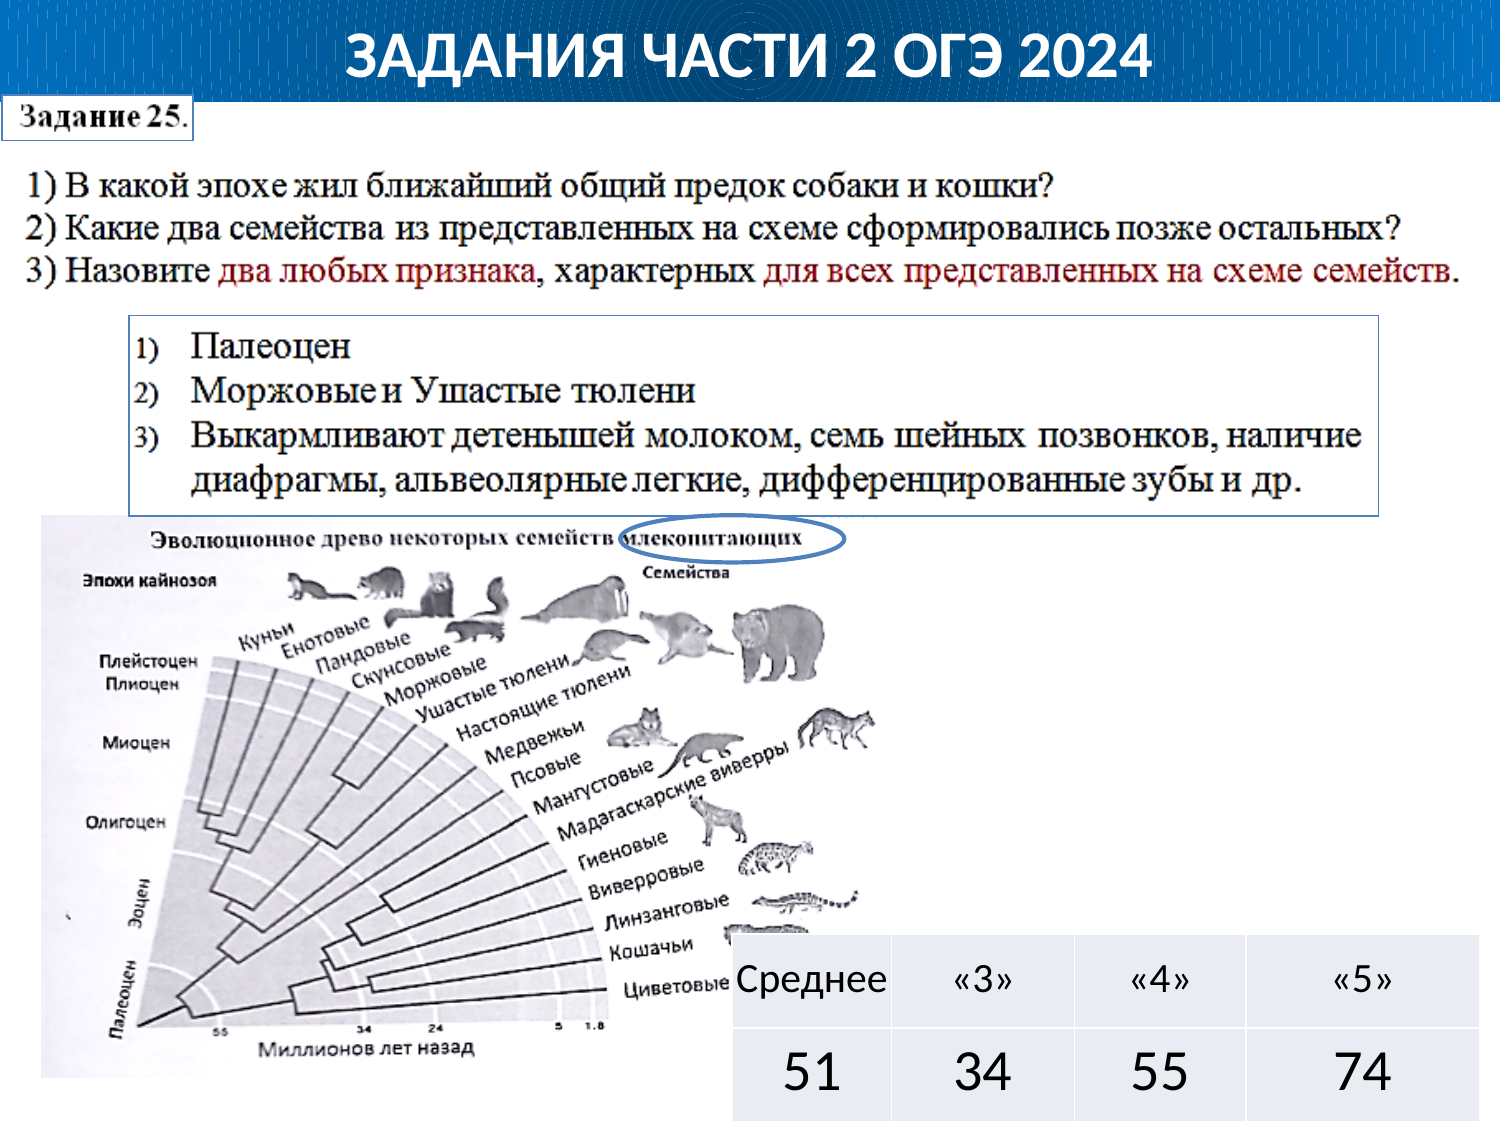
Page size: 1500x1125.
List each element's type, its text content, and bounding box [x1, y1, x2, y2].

table_cell 55 [1075, 1029, 1245, 1121]
table_cell 34 [892, 1029, 1074, 1121]
table_header «3» [908, 935, 1074, 1027]
table_header «4» [1075, 935, 1245, 1027]
picture [40, 315, 1378, 1079]
table_cell 74 [1247, 1029, 1479, 1121]
picture [2, 95, 1483, 300]
table_header «5» [1247, 935, 1479, 1027]
table_cell 51 [733, 1086, 891, 1121]
title ЗАДАНИЯ ЧАСТИ 2 ОГЭ 2024 [0, 0, 1500, 102]
